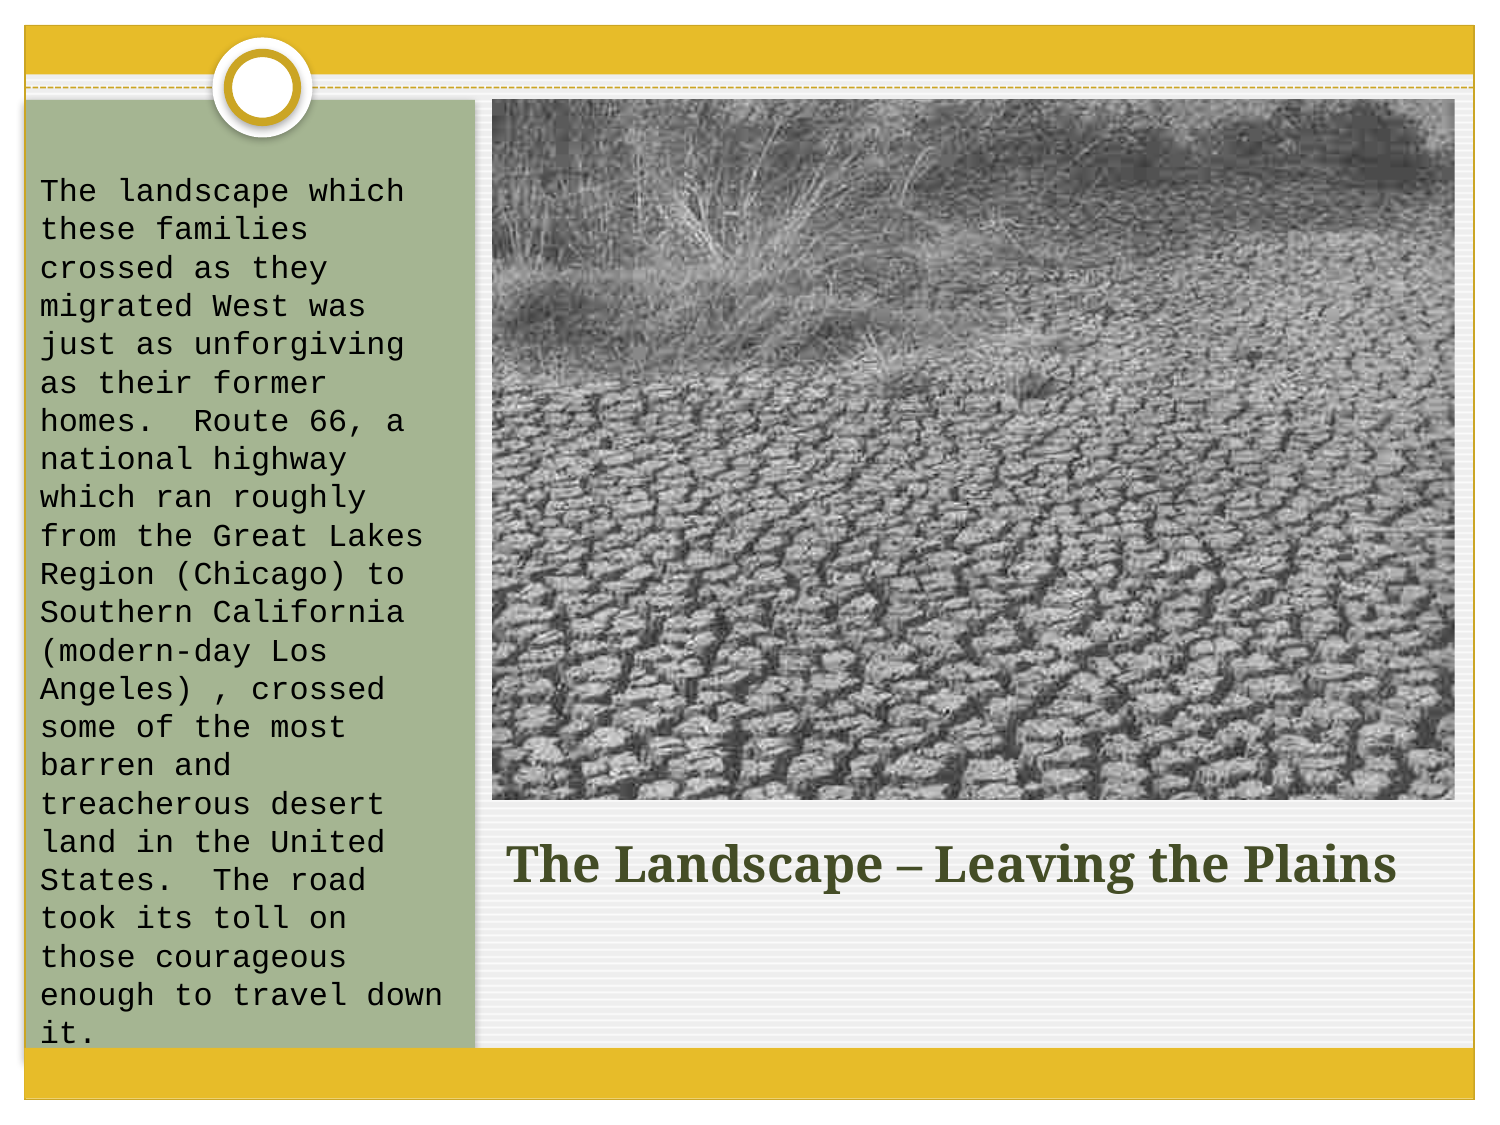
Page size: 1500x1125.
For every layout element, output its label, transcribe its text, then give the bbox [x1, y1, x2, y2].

title The Landscape – Leaving the Plains [492, 825, 1455, 1025]
picture [491, 99, 1455, 801]
list The landscape which these families crossed as they migrated West was just as unforgiving as their former homes. Route 66, a national highway which ran roughly from the Great Lakes Region (Chicago) to Southern California (modern-day Los Angeles) , crossed some of the most barren and treacherous desert land in the United States. The road took its toll on those courageous enough to travel down it. [24, 162, 475, 1063]
